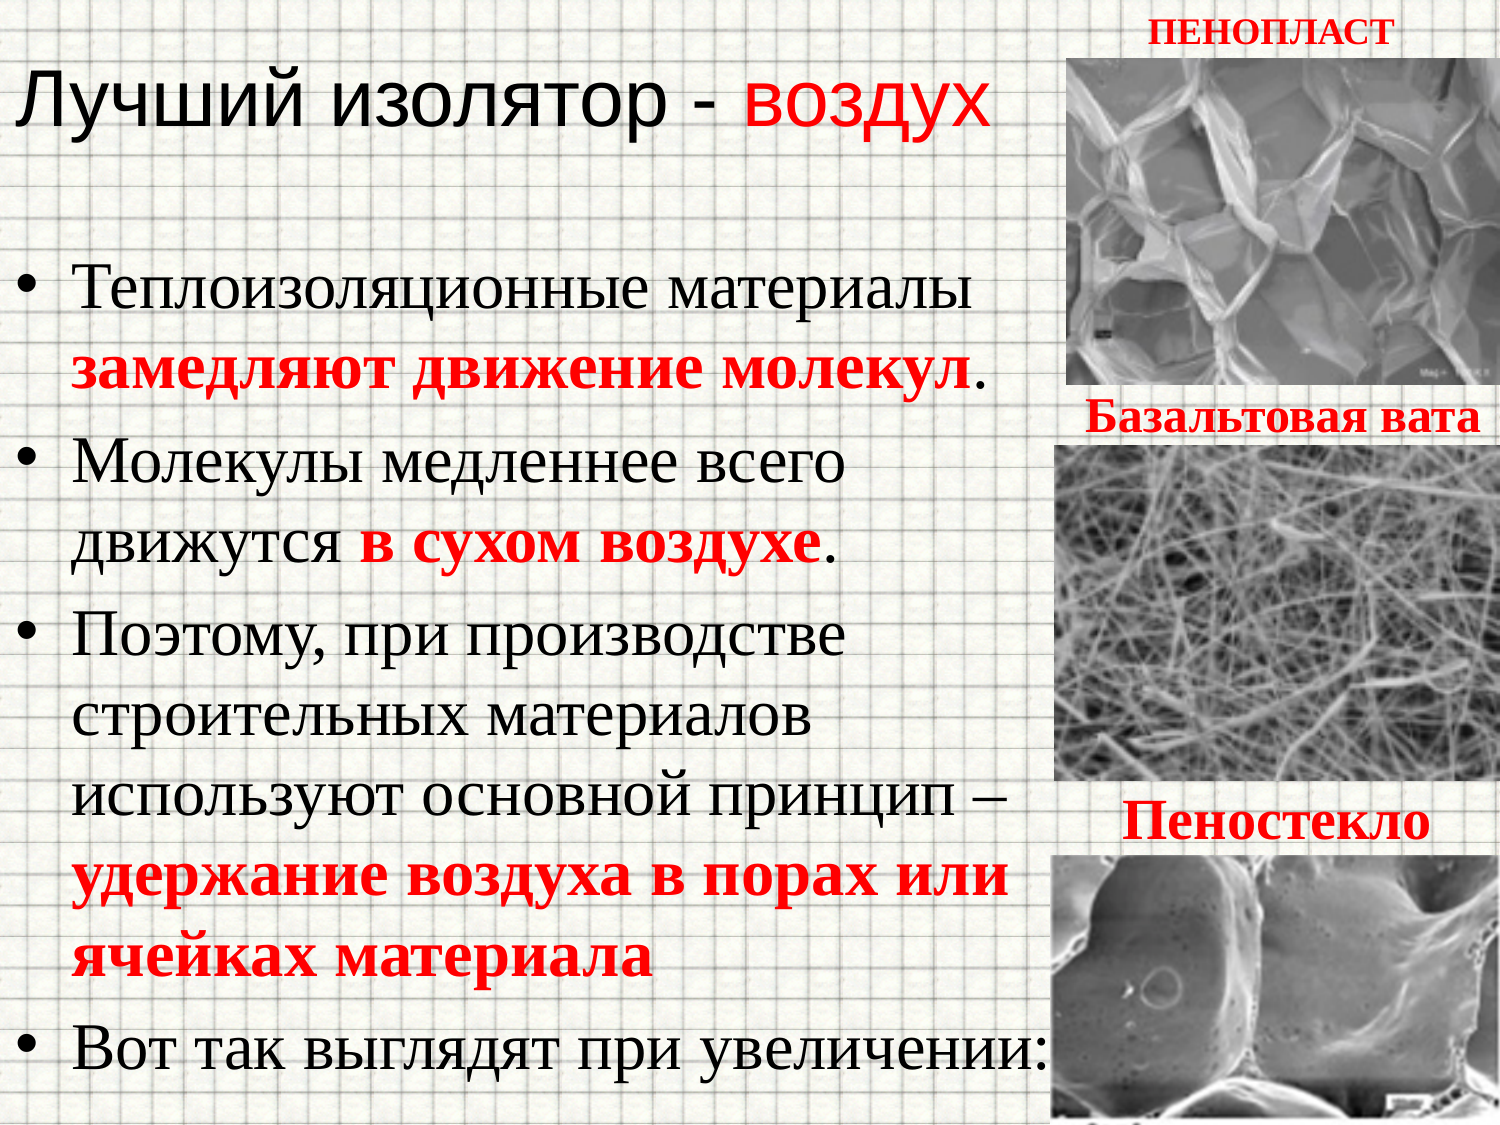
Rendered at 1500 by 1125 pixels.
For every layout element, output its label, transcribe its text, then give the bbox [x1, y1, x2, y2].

picture [1050, 855, 1500, 1125]
text_box ПЕНОПЛАСТ [1042, 0, 1500, 60]
text_box Пеностекло [1054, 798, 1500, 855]
picture [0, 0, 1500, 386]
text_box Базальтовая вата [1066, 401, 1500, 444]
title Лучший изолятор - воздух [0, 0, 1008, 188]
list Теплоизоляционные материалы замедляют движение молекул. Молекулы медленнее всего движутся в сухом воздухе. Поэтому, при производстве строительных материалов используют основной принцип – удержание воздуха в порах или ячейках материала Вот так выглядят при увеличении: [0, 234, 1066, 1125]
picture [1054, 444, 1500, 781]
